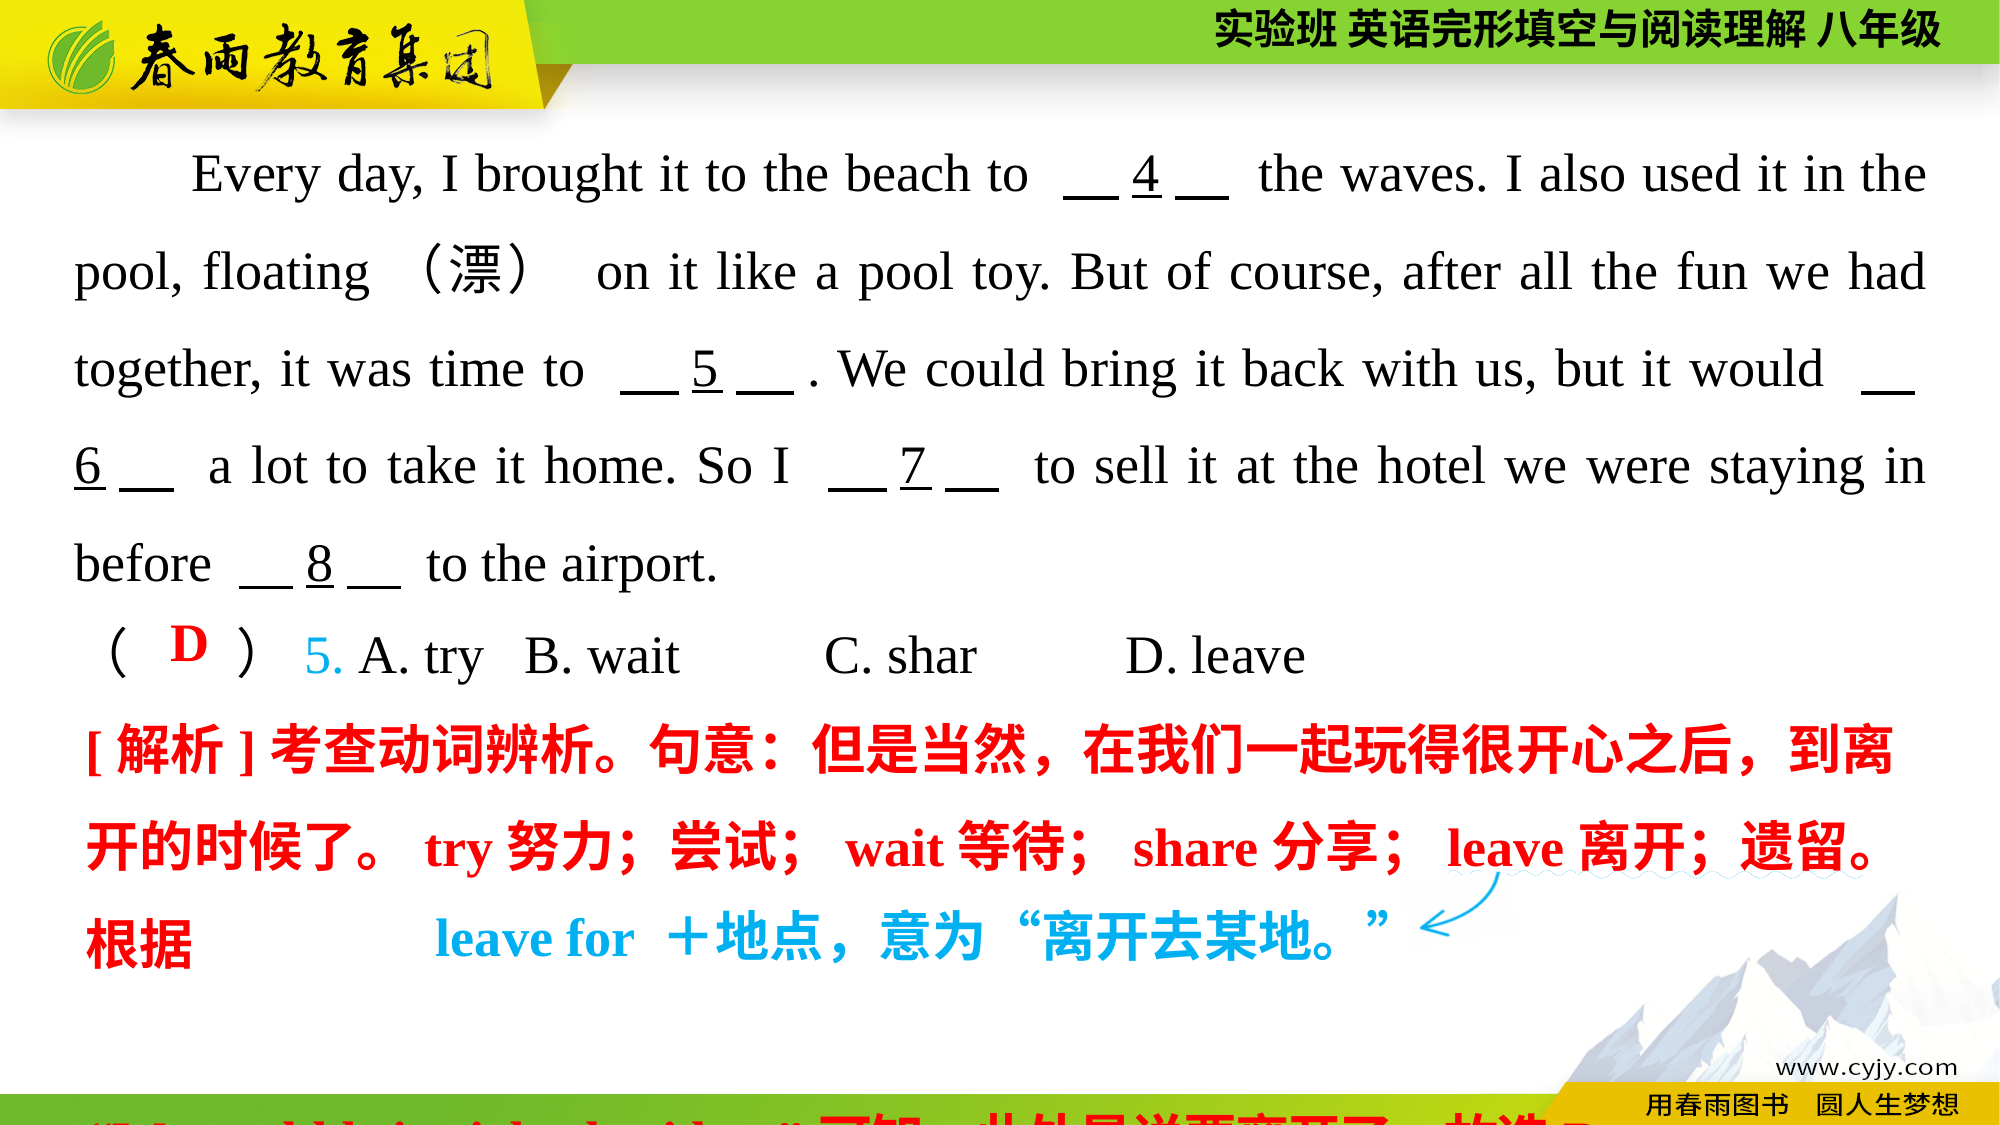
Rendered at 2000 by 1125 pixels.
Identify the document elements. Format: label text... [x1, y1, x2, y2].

list Every day, I brought it to the beach to 4 the waves. I also used it in the pool, floating（漂） on it like a pool toy. But of course, after all the fun we had together, it was time to 5 . We could bring it back with us, but it would 6 a lot to take it home. So I 7 to sell it at the hotel we were staying in before 8 to the airport. [59, 97, 1944, 579]
text_box D [155, 600, 225, 675]
picture [1402, 868, 1516, 944]
text_box （ ）5. A. try B. wait C. shar D. leave [59, 579, 1944, 692]
picture [0, 0, 2000, 1125]
text_box leave for ＋地点，意为“离开去某地。” [421, 894, 1441, 975]
text_box [解析]考查动词辨析。句意：但是当然，在我们一起玩得很开心之后，到离开的时候了。try努力；尝试；wait等待；share分享；leave离开；遗留。根据 “We could bring it back with us”可知，此处是说要离开了。故选D。 [70, 675, 1945, 1125]
